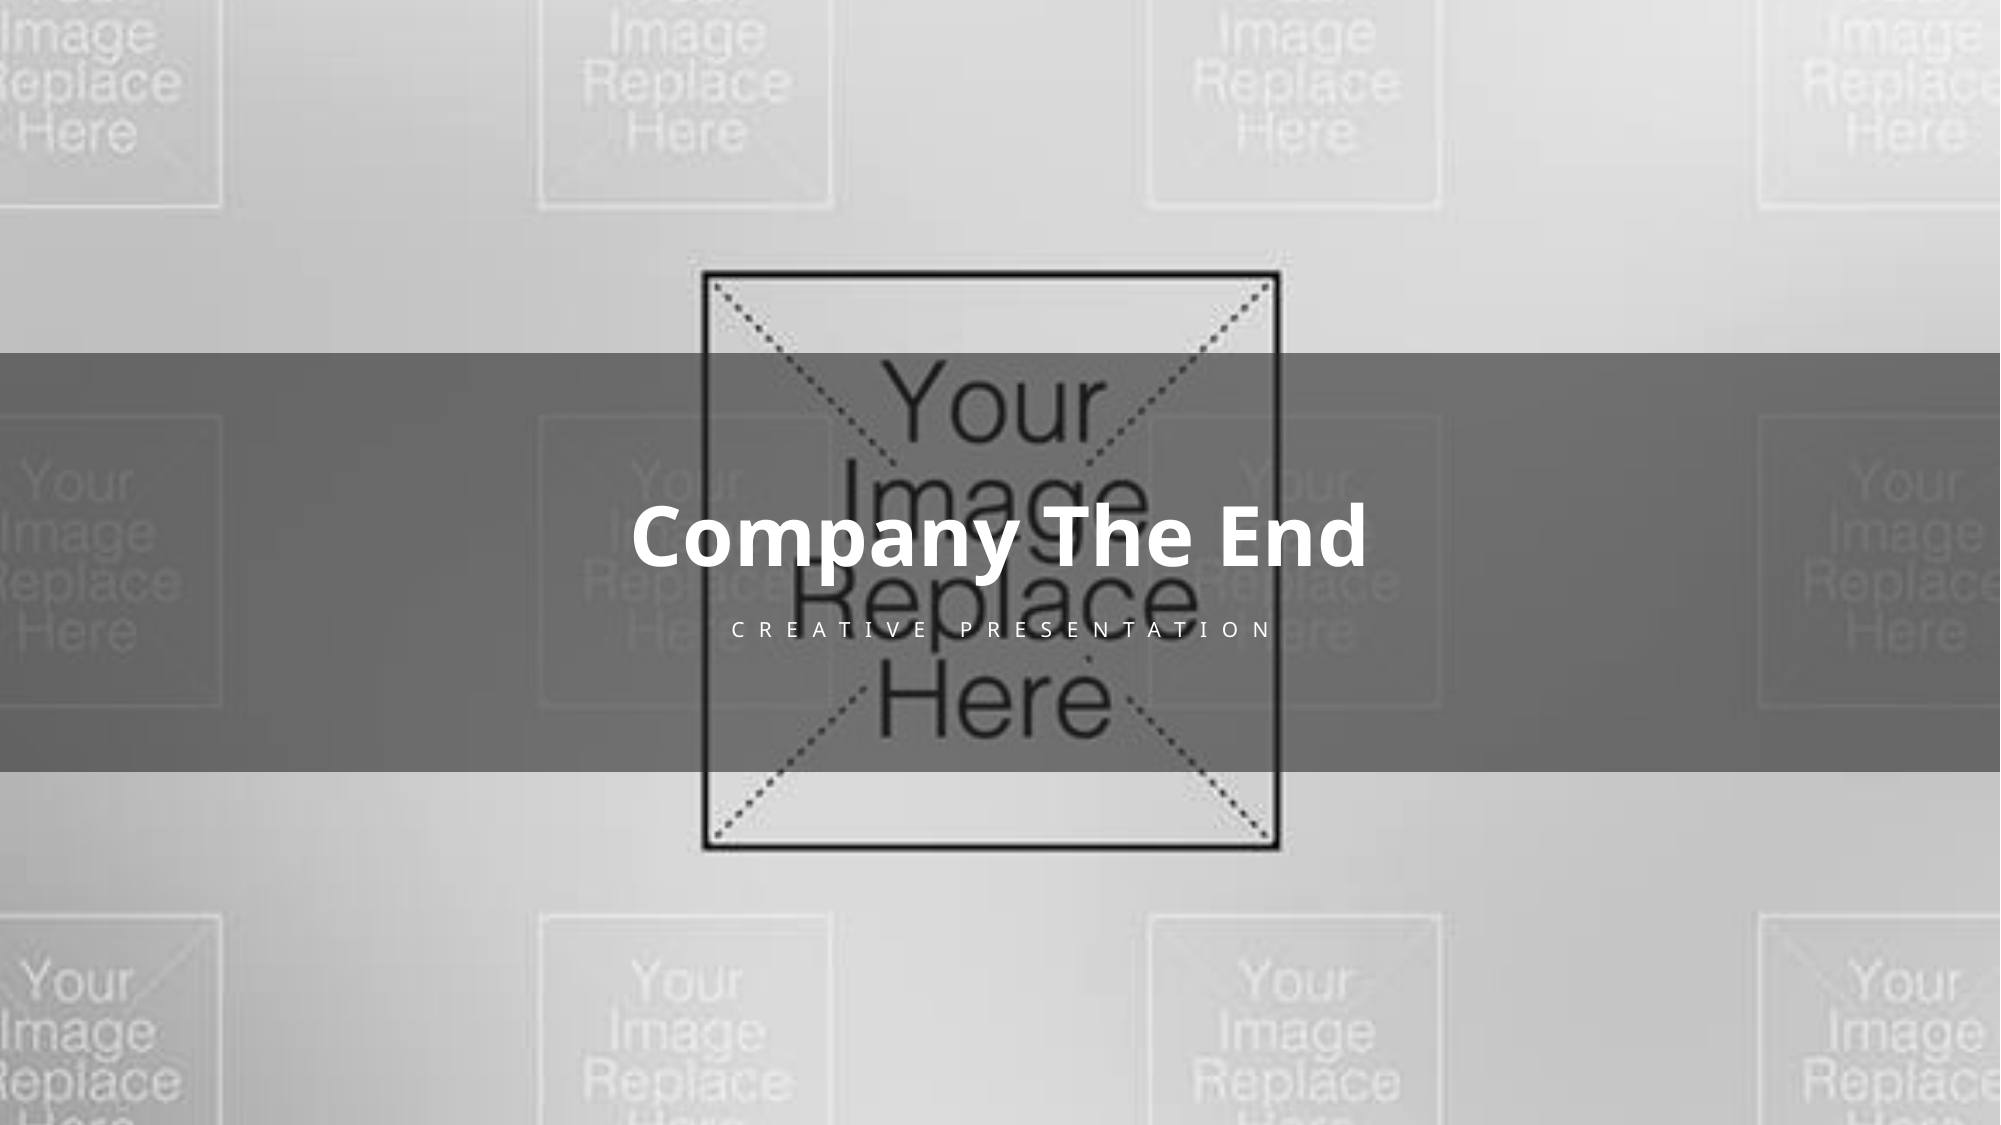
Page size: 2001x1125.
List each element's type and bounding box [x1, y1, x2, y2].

picture [0, 0, 2000, 1125]
text_box [565, 475, 1435, 650]
